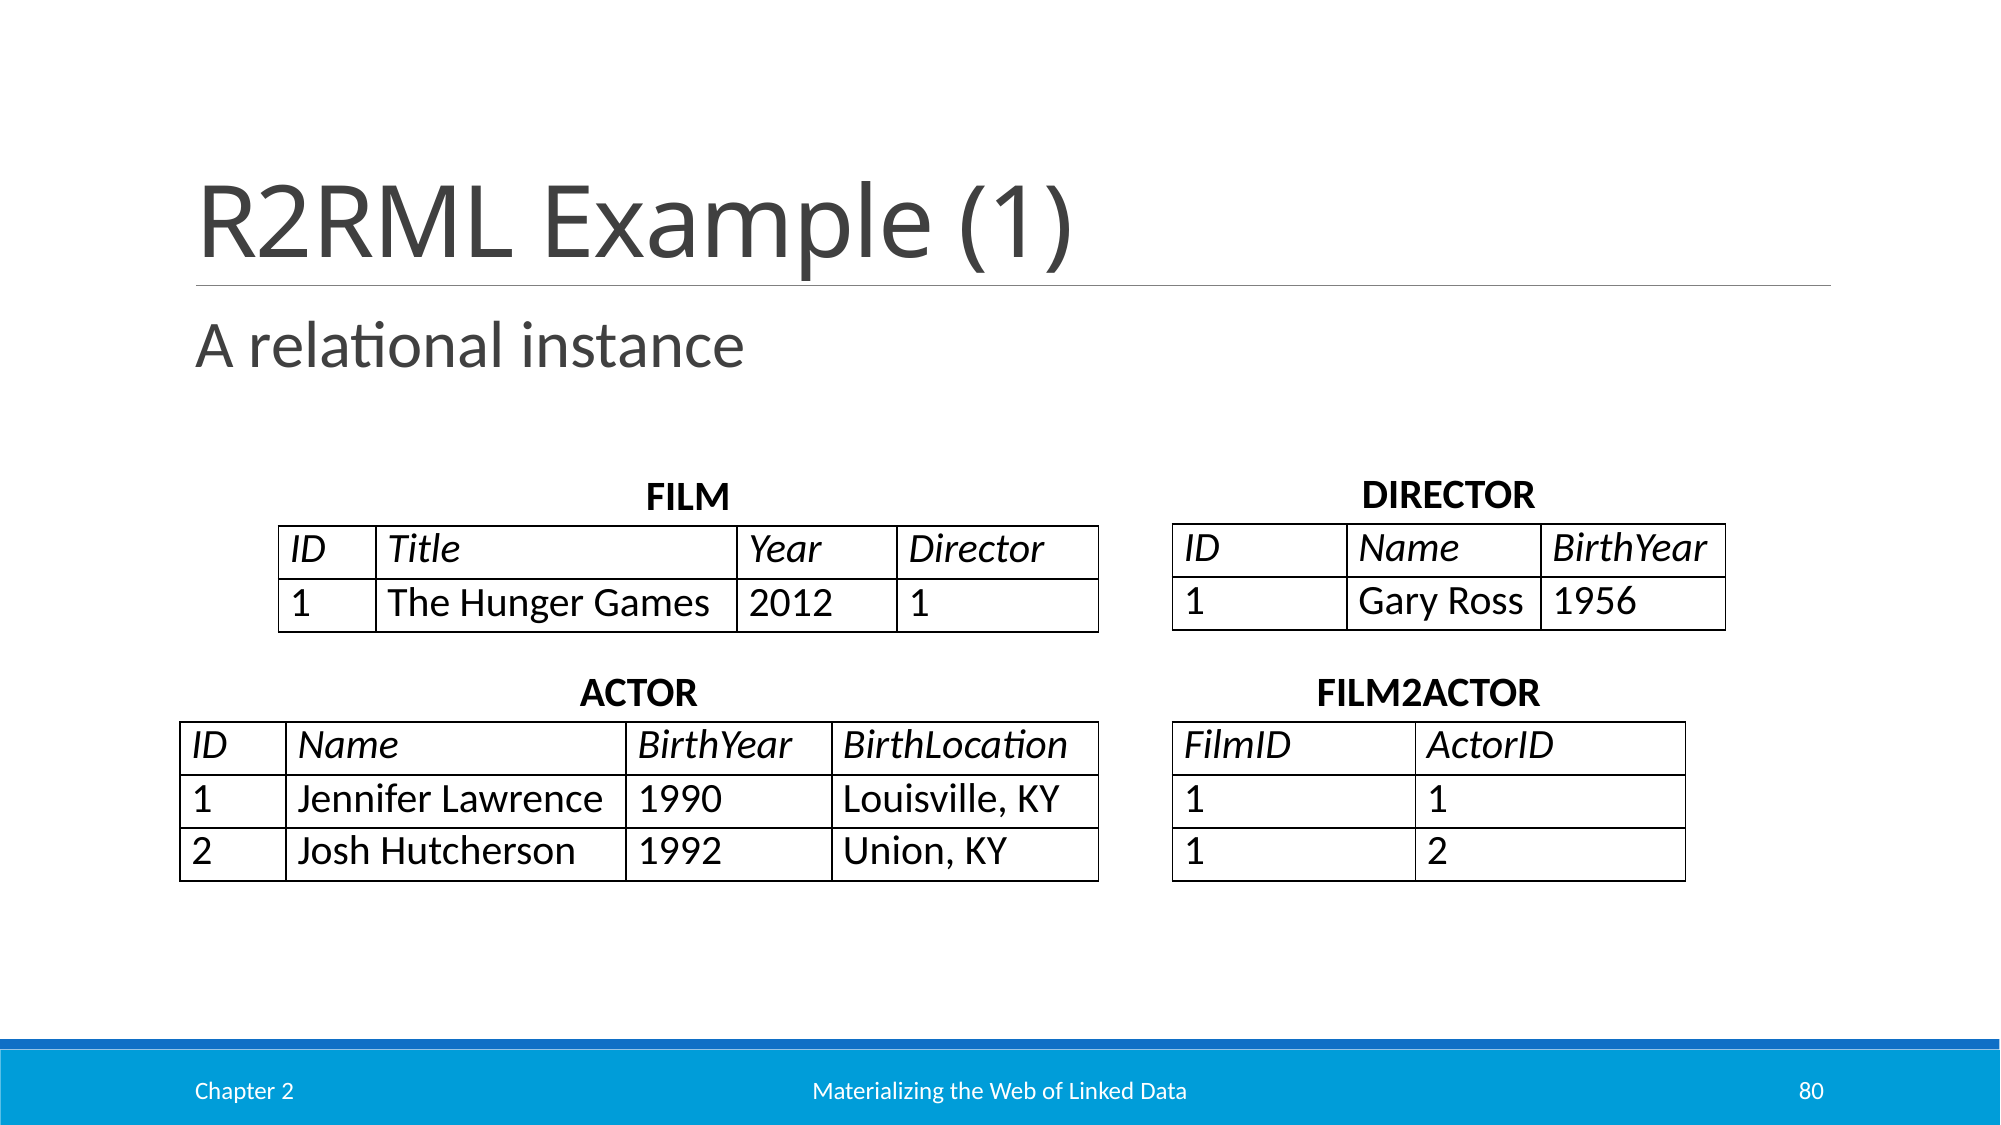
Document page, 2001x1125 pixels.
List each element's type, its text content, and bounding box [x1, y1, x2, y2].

list A relational instance [180, 302, 1830, 963]
table_cell 1 [898, 580, 1098, 631]
table_cell 2 [181, 829, 285, 880]
table_cell BirthYear [627, 723, 831, 774]
table_cell 1992 [627, 829, 831, 880]
table_cell 1 [1416, 776, 1685, 827]
table_cell 1956 [1542, 578, 1725, 629]
table_cell ID [181, 723, 285, 774]
table_cell Name [287, 723, 625, 774]
table_cell 1990 [627, 776, 831, 827]
table_cell 1 [1173, 776, 1415, 827]
table_header FILM2ACTOR [1172, 669, 1686, 721]
table_cell 2 [1416, 829, 1685, 880]
table_cell 1 [181, 776, 285, 827]
table_cell Gary Ross [1348, 578, 1540, 629]
table_cell Josh Hutcherson [287, 829, 625, 880]
table_cell 2012 [738, 580, 896, 631]
footer Materializing the Web of Linked Data [604, 1059, 1396, 1120]
table_cell The Hunger Games [377, 580, 736, 631]
table_header FILM [279, 473, 1098, 525]
table_cell Louisville, KY [833, 776, 1098, 827]
table_cell BirthLocation [833, 723, 1098, 774]
table_cell ID [279, 527, 375, 578]
table_cell Title [377, 527, 736, 578]
table_cell 1 [279, 580, 375, 631]
table_cell 1 [1173, 829, 1415, 880]
table_cell Director [898, 527, 1098, 578]
table_cell 1 [1173, 578, 1346, 629]
table_cell Year [738, 527, 896, 578]
table_cell Jennifer Lawrence [287, 776, 625, 827]
table_cell ID [1173, 525, 1346, 576]
table_cell Name [1348, 525, 1540, 576]
table_header DIRECTOR [1172, 471, 1726, 523]
slide_number 80 [1624, 1059, 1840, 1120]
table_cell BirthYear [1542, 525, 1725, 576]
title R2RML Example (1) [180, 47, 1830, 285]
table_cell FilmID [1173, 723, 1415, 774]
slide_number Chapter 2 [180, 1059, 586, 1120]
table_cell ActorID [1416, 723, 1685, 774]
table_cell Union, KY [833, 829, 1098, 880]
table_header ACTOR [180, 669, 1098, 721]
